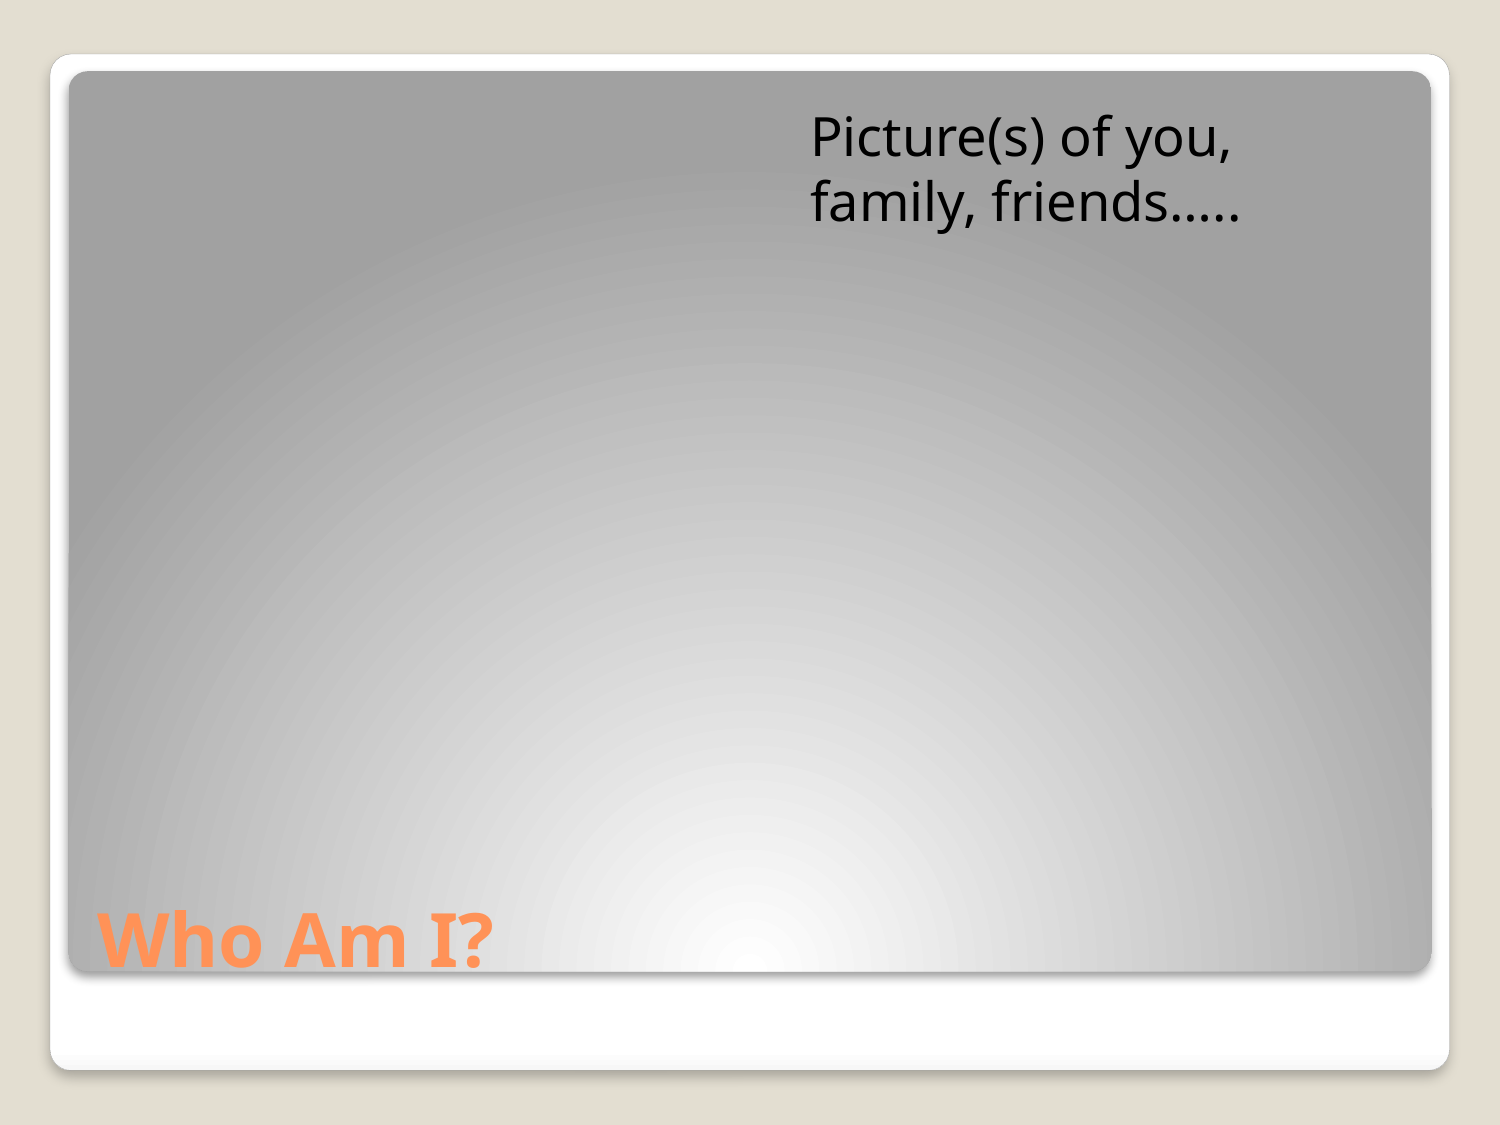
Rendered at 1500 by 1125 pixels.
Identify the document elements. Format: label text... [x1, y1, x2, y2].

list Picture(s) of you, family, friends….. [780, 86, 1426, 807]
title Who Am I? [82, 817, 1425, 991]
